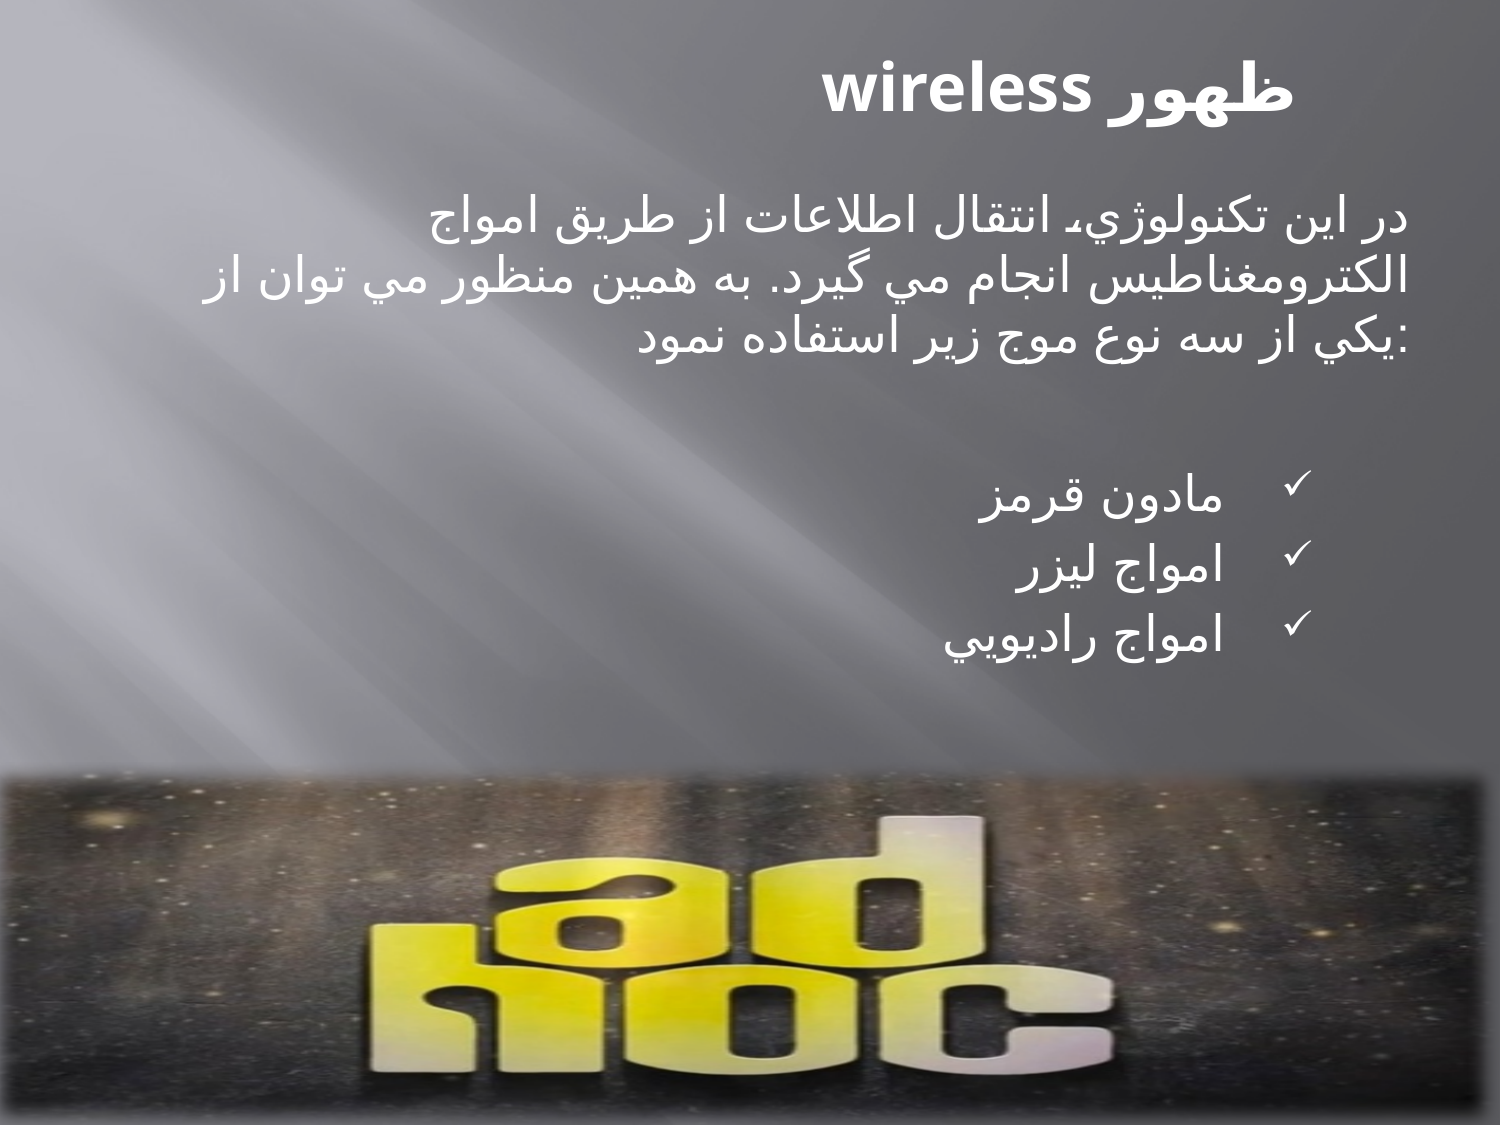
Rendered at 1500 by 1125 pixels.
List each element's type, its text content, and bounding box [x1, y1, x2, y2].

title ظهور wireless [73, 62, 1313, 188]
picture [0, 762, 1499, 1125]
list در اين تكنولوژي، انتقال اطلاعات از طريق امواج الكترومغناطيس انجام مي گيرد. به همين منظور مي توان از يكي از سه نوع موج زير استفاده نمود: مادون قرمز امواج ليزر امواج راديويي [75, 174, 1425, 762]
